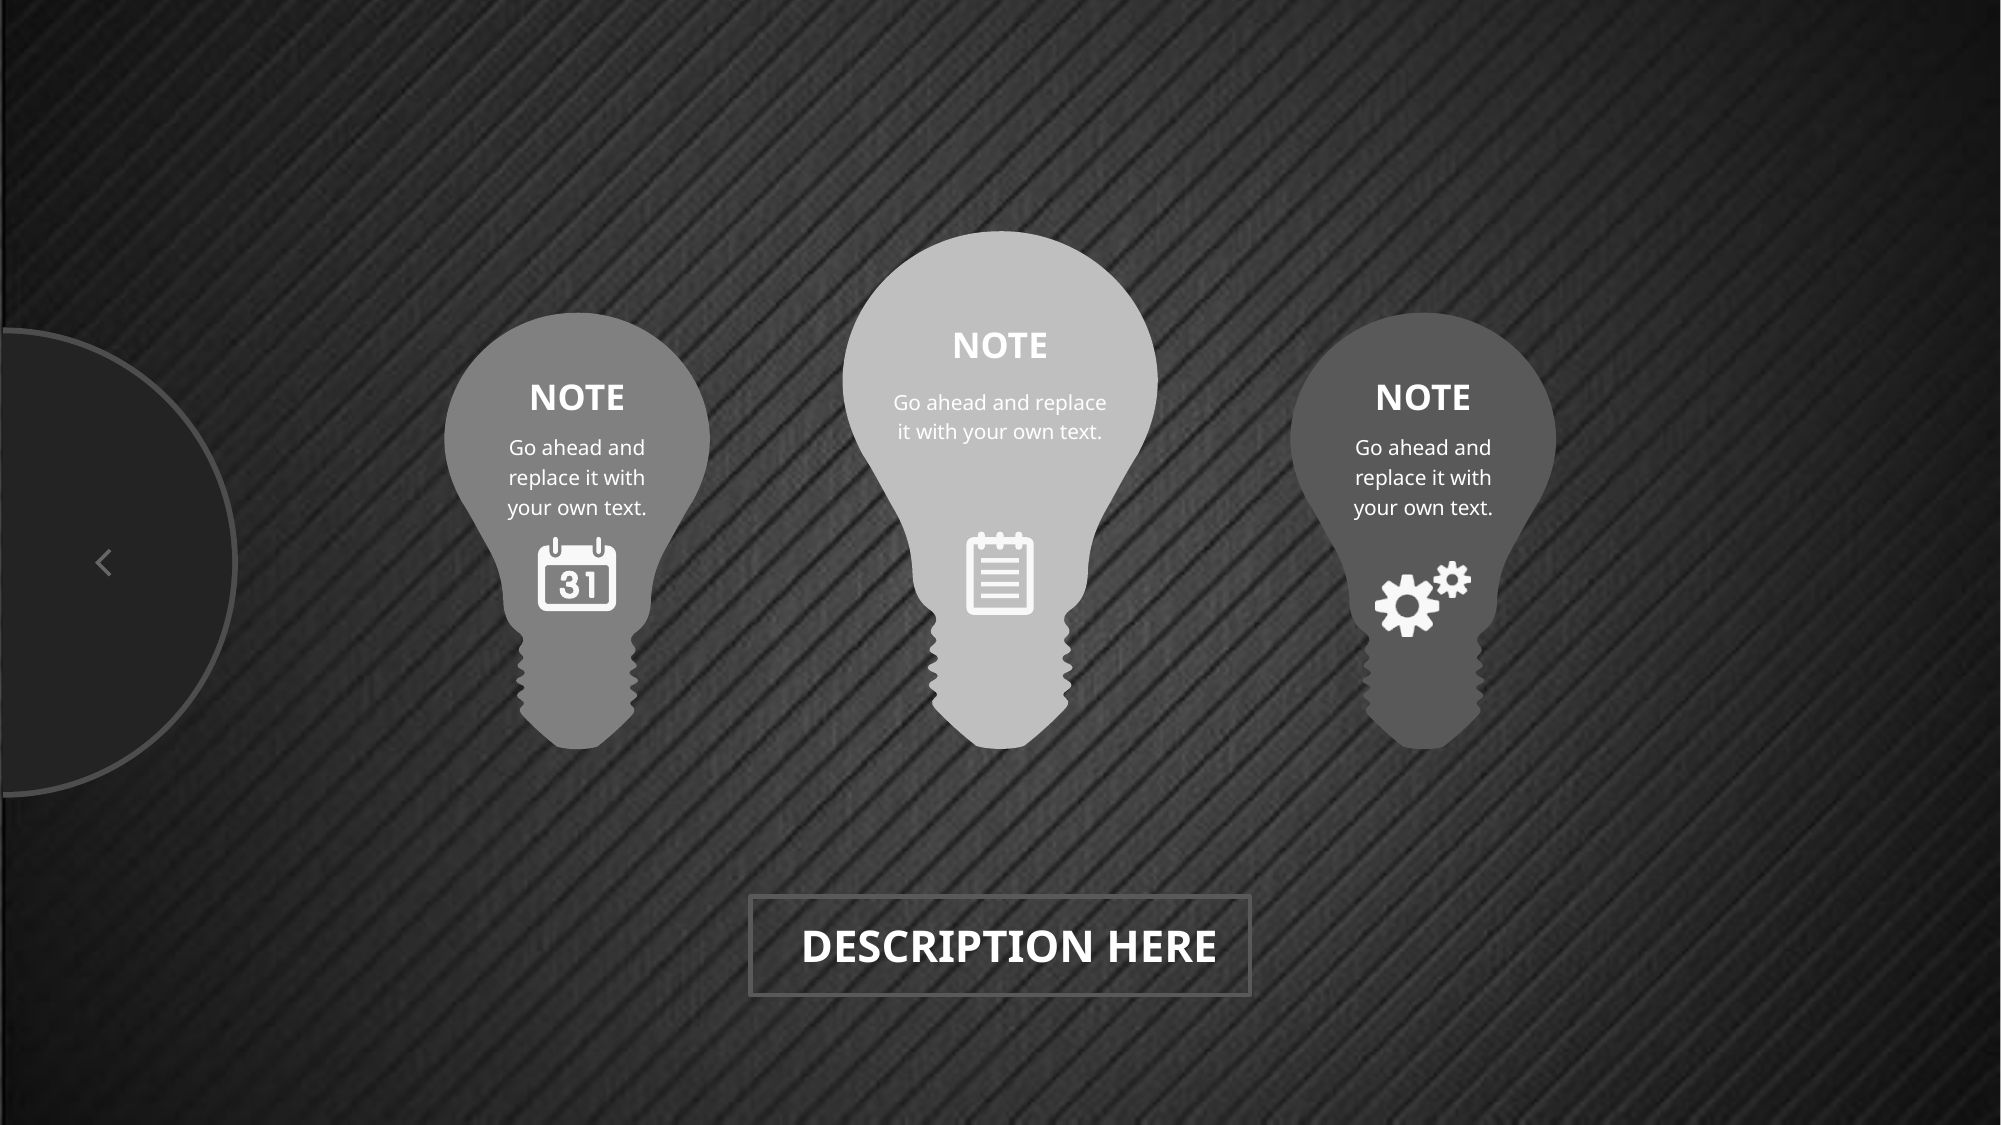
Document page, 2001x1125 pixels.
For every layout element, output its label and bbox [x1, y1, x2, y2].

text_box [1289, 311, 1557, 751]
picture [0, 0, 2001, 1125]
text_box [2, 327, 239, 798]
text_box [443, 311, 711, 751]
text_box [841, 230, 1159, 751]
text_box [749, 895, 1253, 996]
